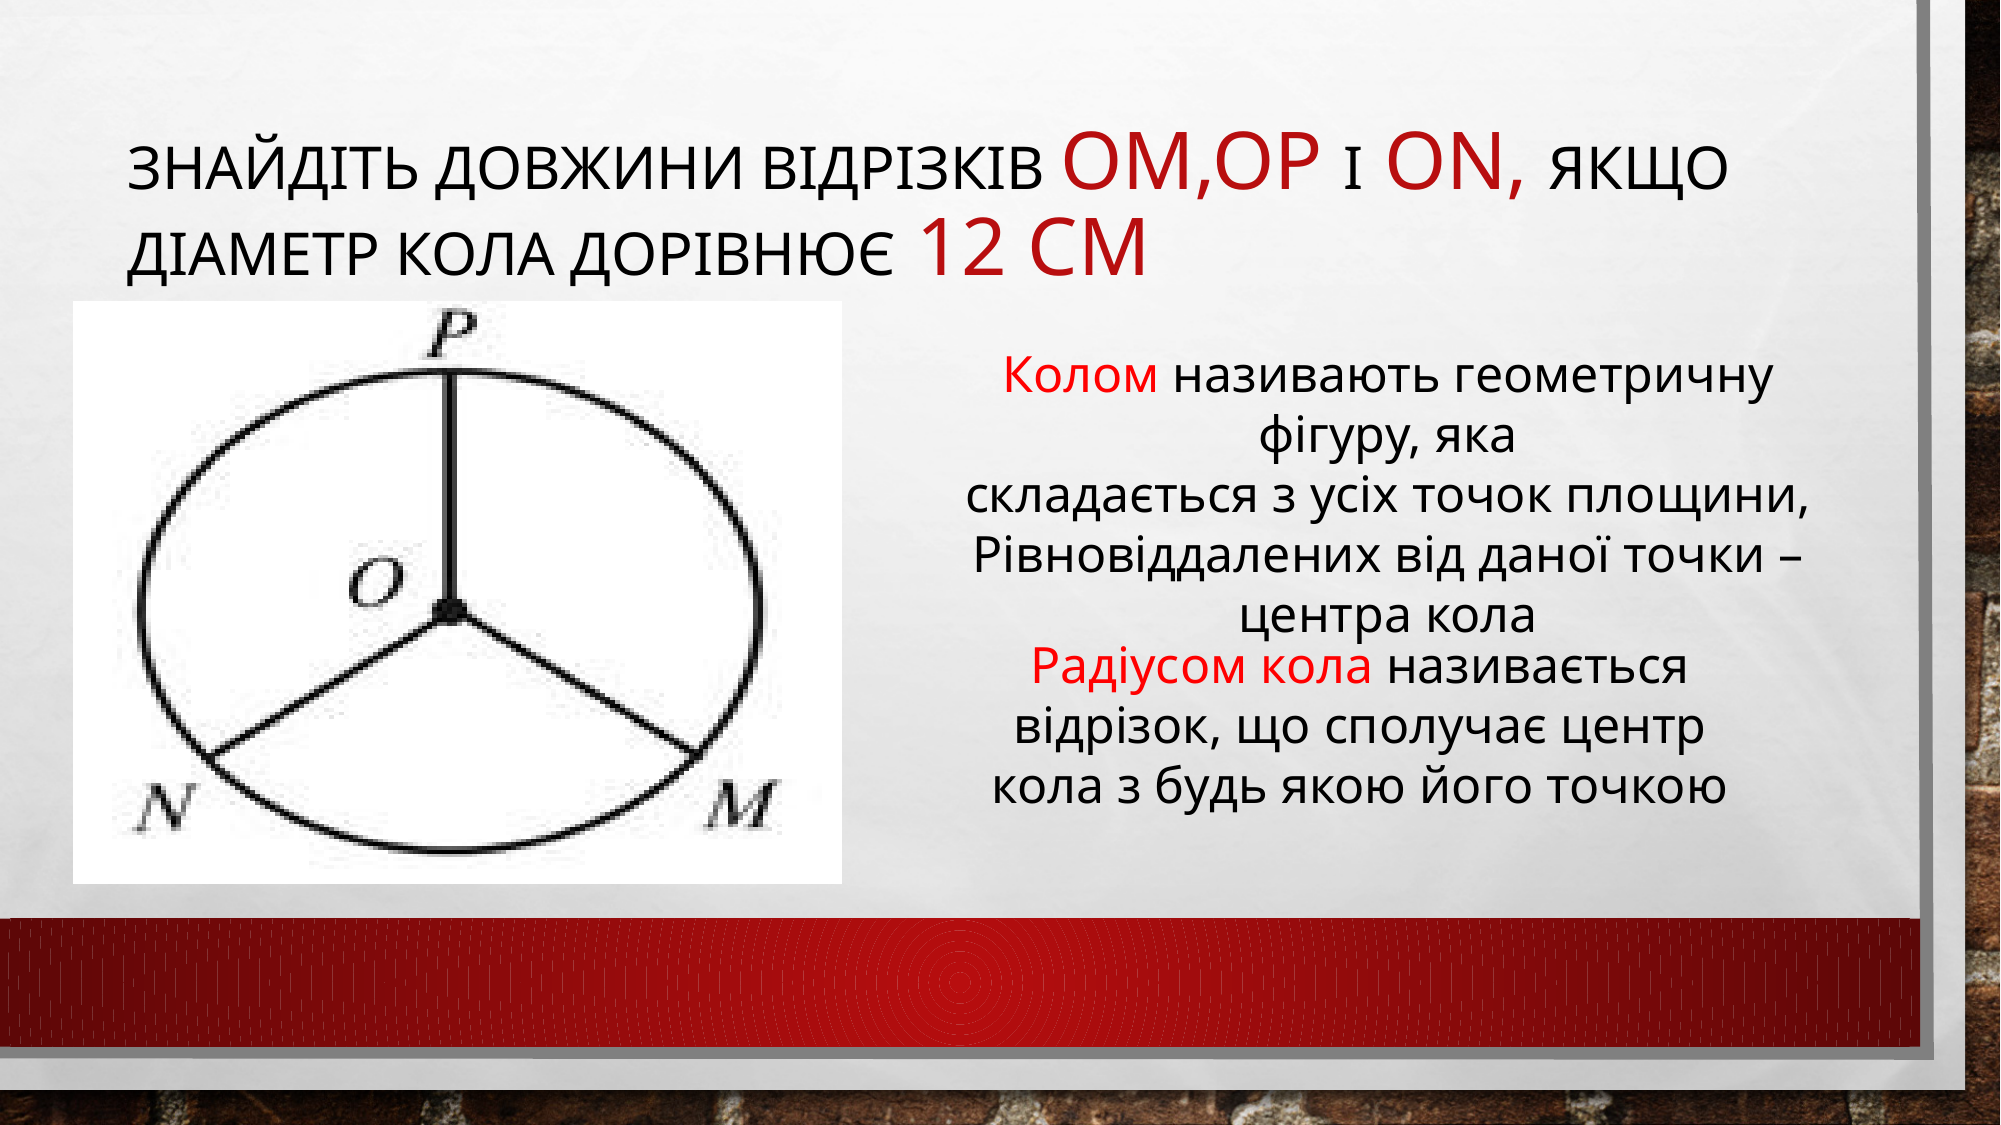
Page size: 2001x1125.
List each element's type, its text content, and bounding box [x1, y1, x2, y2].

text_box Колом називають геометричну фігуру, яка складається з усіх точок площини, Рівновіддалених від даної точки – центра кола [909, 334, 1868, 650]
picture [0, 0, 2000, 1125]
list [73, 301, 842, 884]
text_box Радіусом кола називається відрізок, що сполучає центр кола з будь якою його точкою [947, 625, 1774, 821]
title Знайдіть довжини відрізків OM,OP і ON, якщо діаметр кола дорівнює 12 см [112, 112, 1818, 302]
